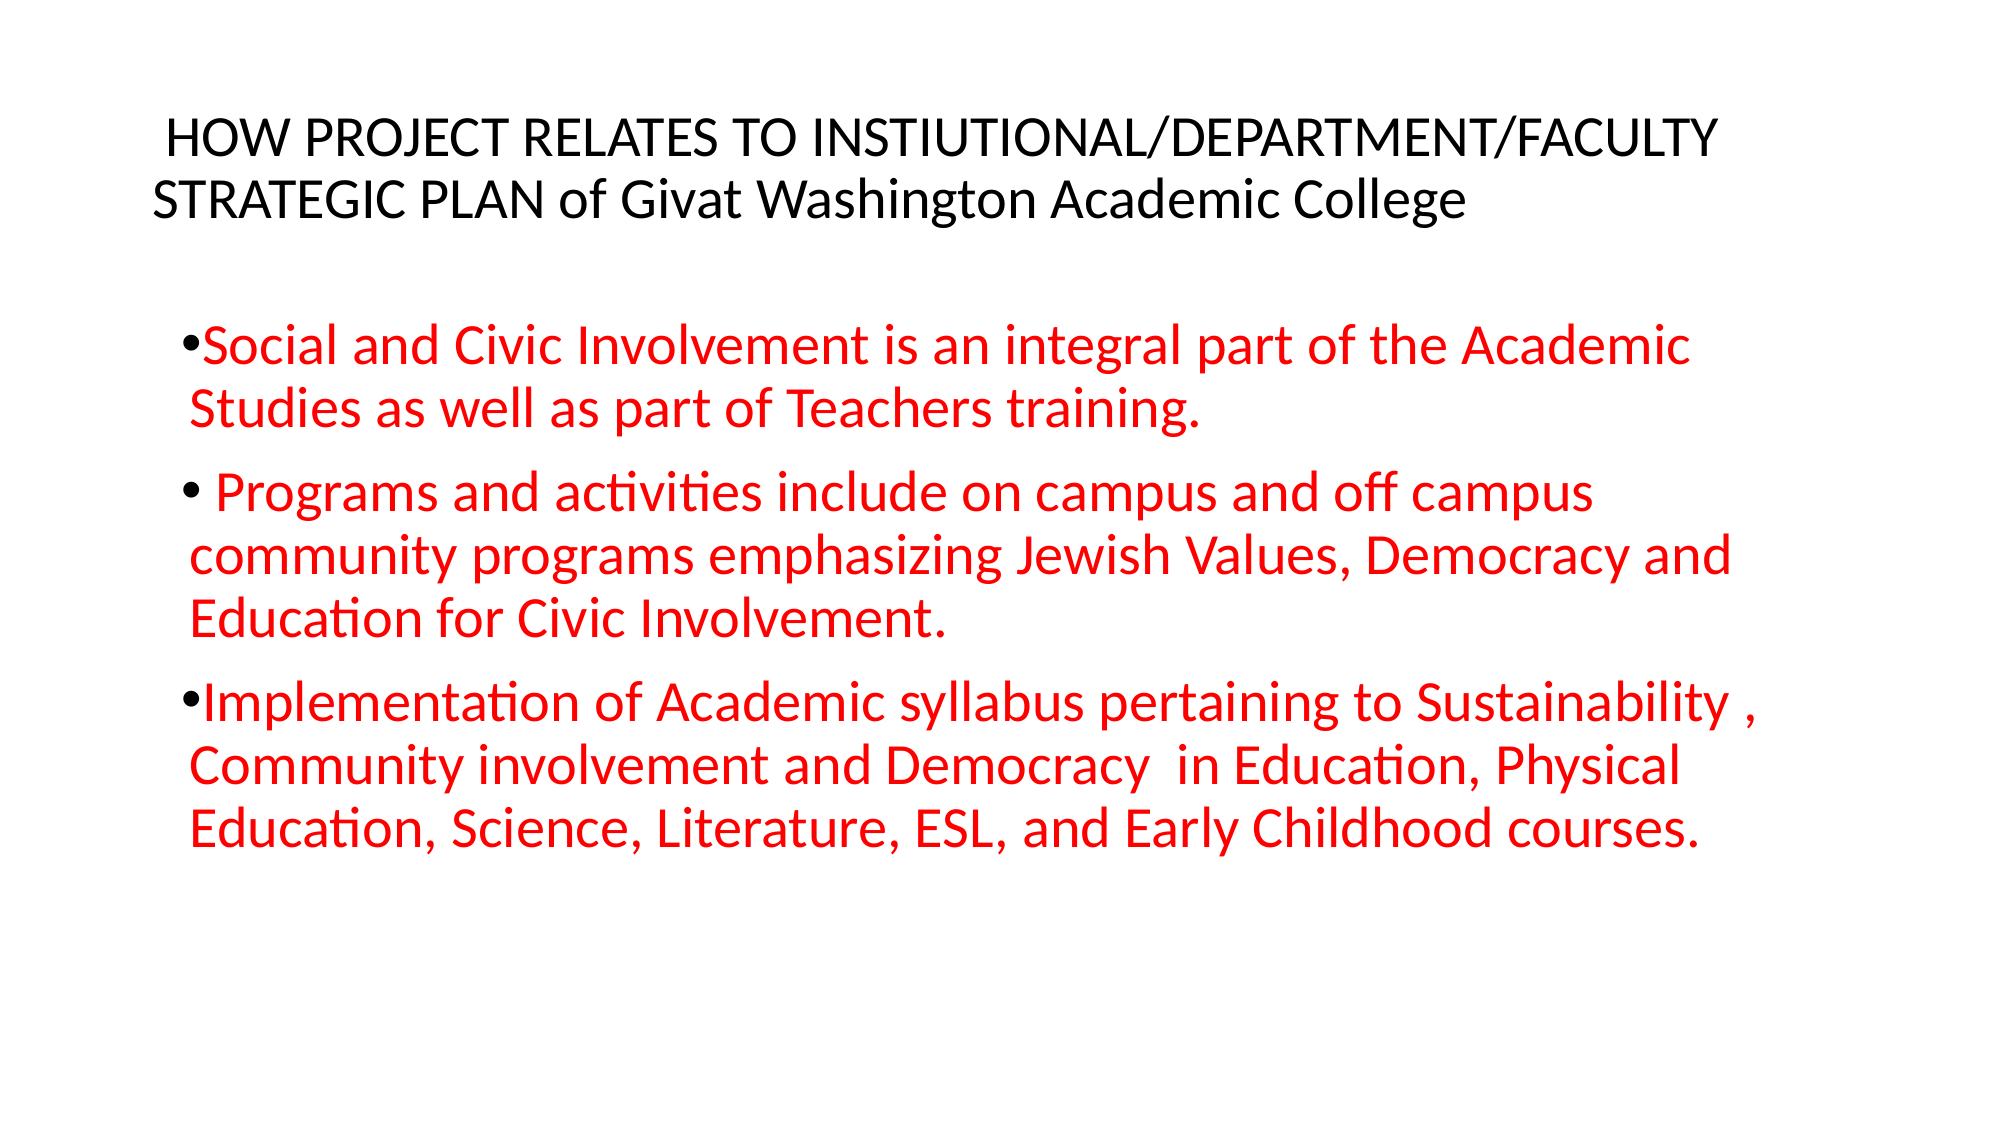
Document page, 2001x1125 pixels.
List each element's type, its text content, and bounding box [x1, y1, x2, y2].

title HOW PROJECT RELATES TO INSTIUTIONAL/DEPARTMENT/FACULTY STRATEGIC PLAN of Givat Washington Academic College [137, 59, 1863, 278]
list Social and Civic Involvement is an integral part of the Academic Studies as well as part of Teachers training. Programs and activities include on campus and off campus community programs emphasizing Jewish Values, Democracy and Education for Civic Involvement. Implementation of Academic syllabus pertaining to Sustainability , Community involvement and Democracy in Education, Physical Education, Science, Literature, ESL, and Early Childhood courses. [137, 299, 1863, 1014]
